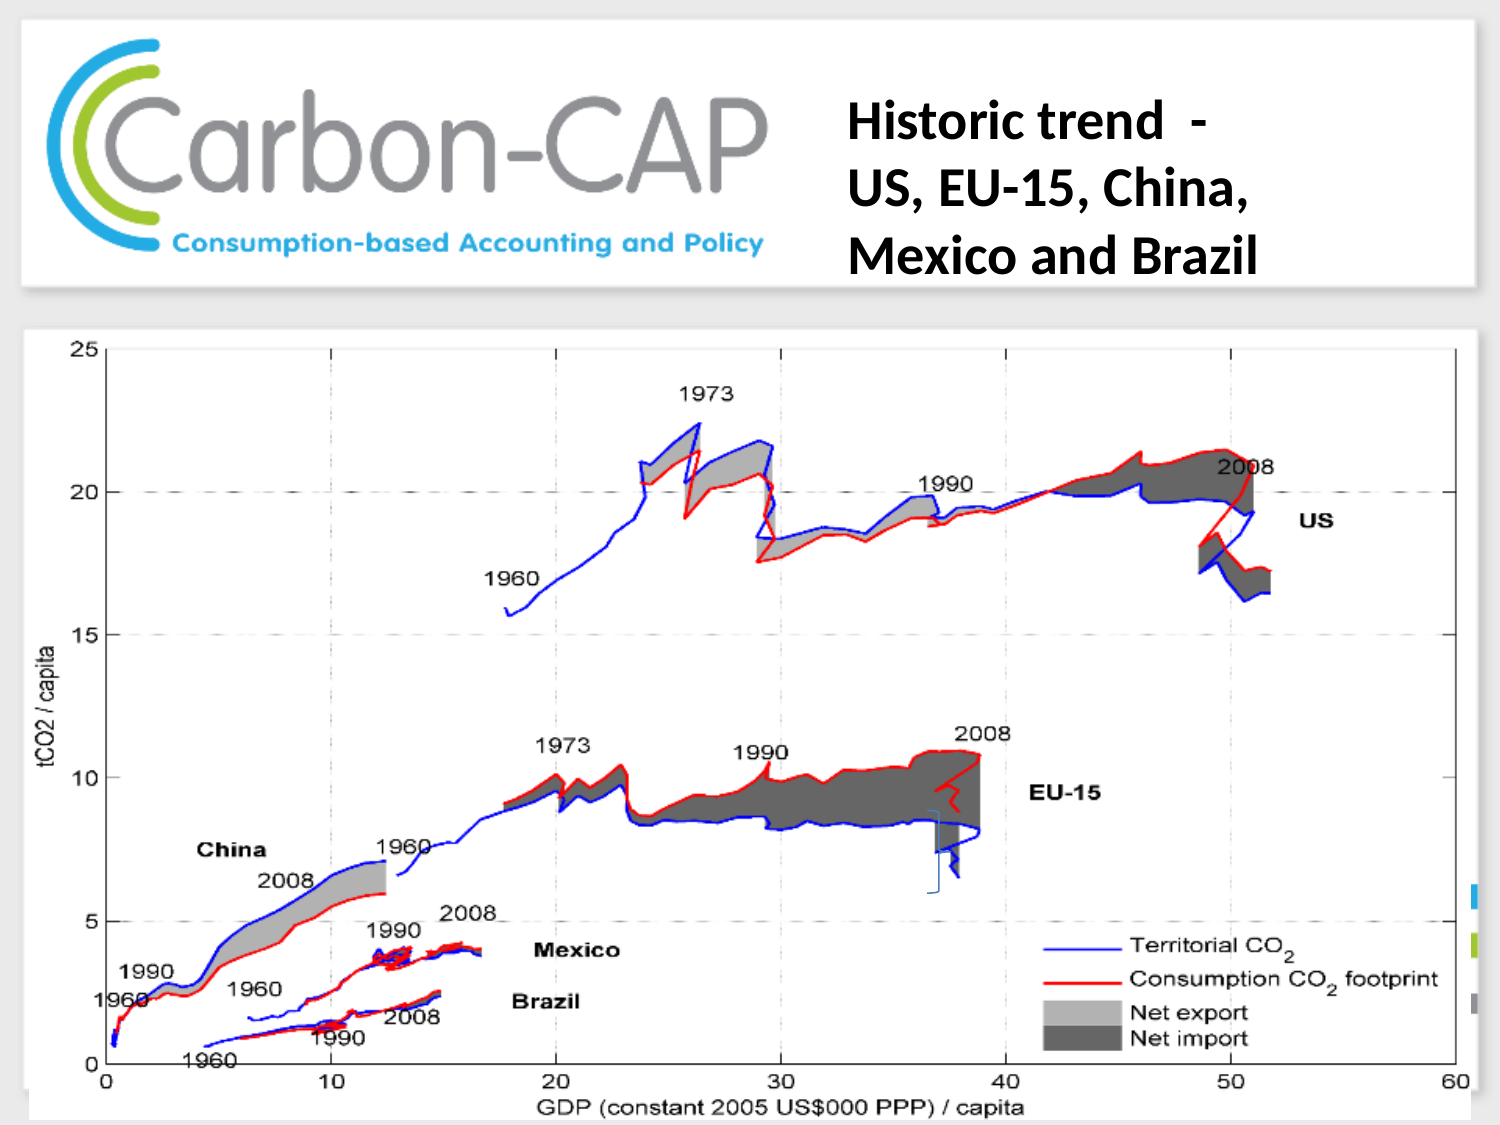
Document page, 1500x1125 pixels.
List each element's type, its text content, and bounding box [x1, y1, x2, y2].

picture [0, 0, 1500, 1125]
text_box Historic trend - US, EU-15, China, Mexico and Brazil [832, 137, 1483, 232]
